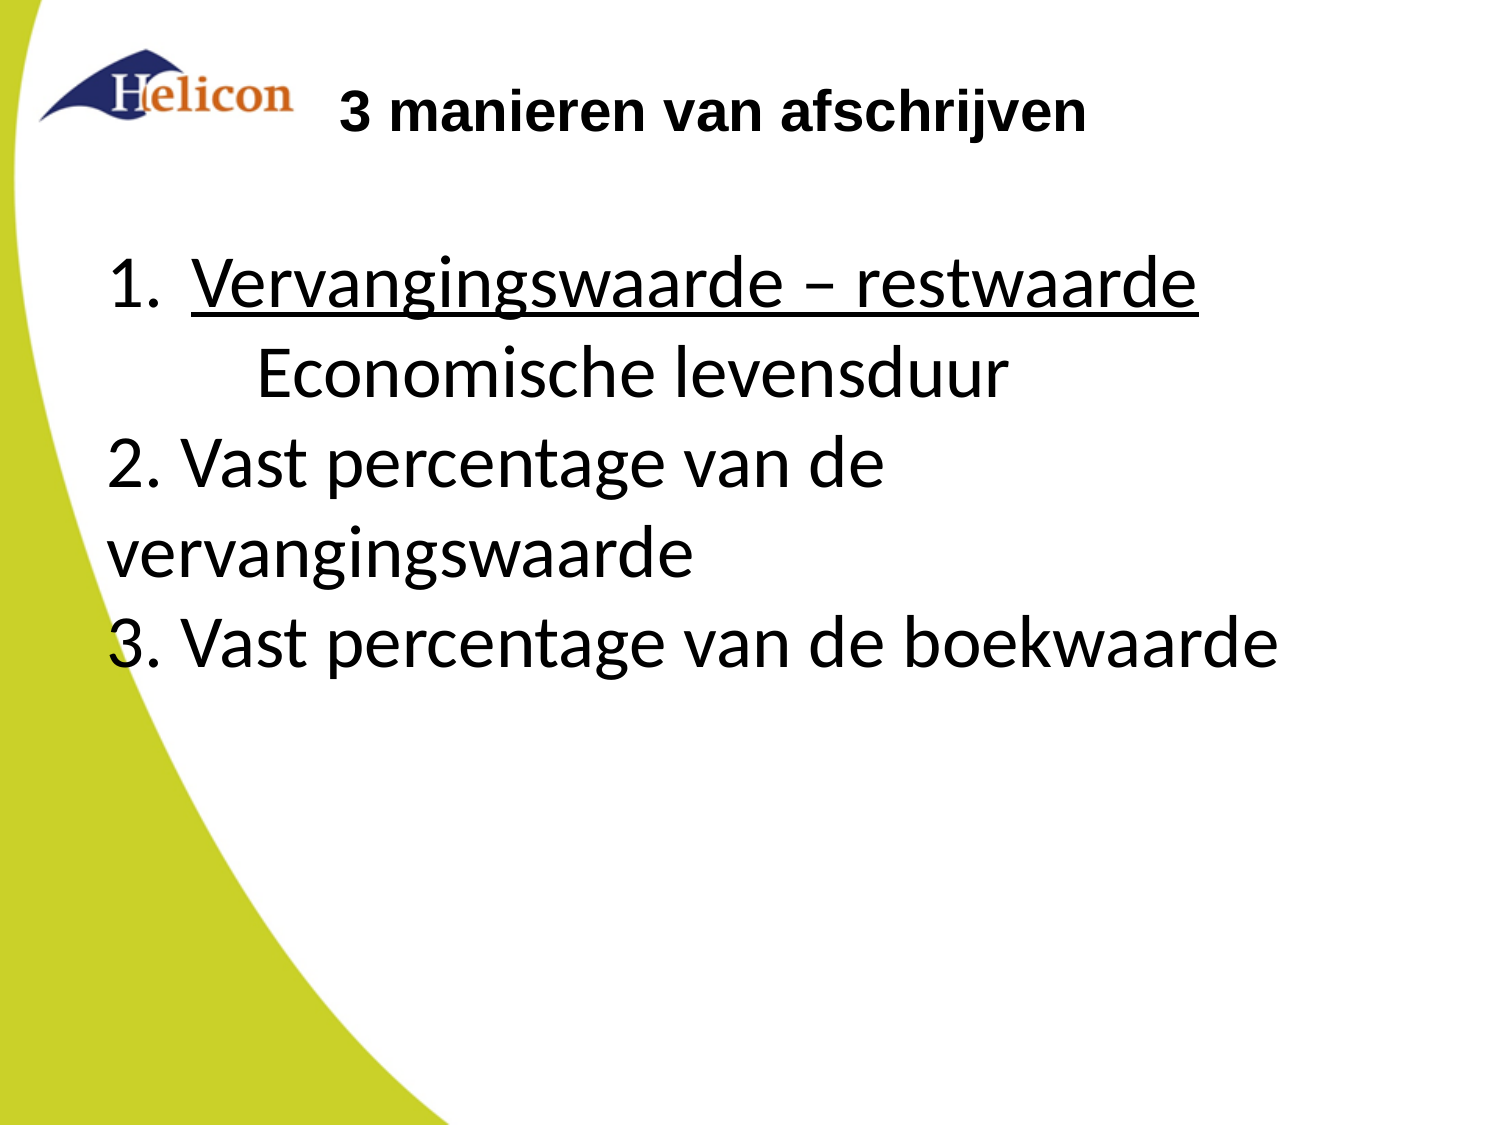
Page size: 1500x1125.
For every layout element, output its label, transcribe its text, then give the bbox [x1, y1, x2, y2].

picture [0, 0, 1500, 1125]
title 3 manieren van afschrijven [324, 54, 1415, 161]
text_box Vervangingswaarde – restwaarde Economische levensduur 2. Vast percentage van de vervangingswaarde 3. Vast percentage van de boekwaarde [91, 225, 1415, 690]
